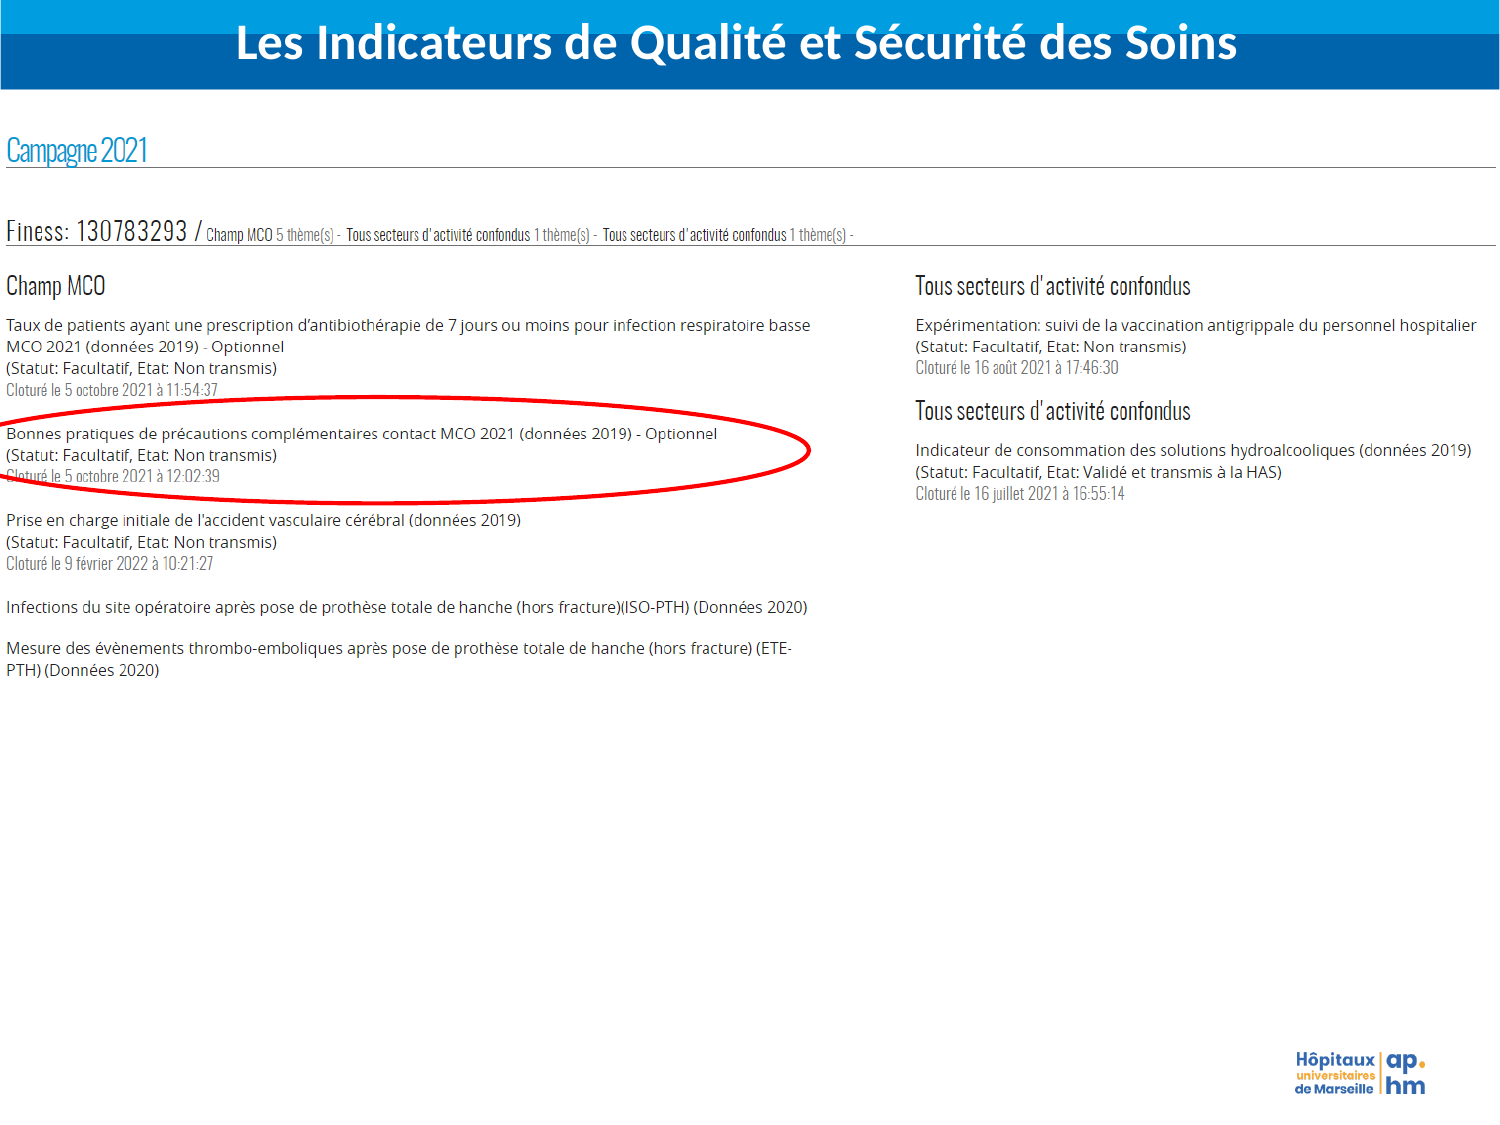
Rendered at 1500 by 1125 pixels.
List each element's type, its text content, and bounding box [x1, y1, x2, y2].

picture [1295, 1052, 1425, 1094]
text_box Les Indicateurs de Qualité et Sécurité des Soins [100, 0, 1376, 79]
picture [0, 35, 1500, 101]
picture [0, 125, 1496, 705]
